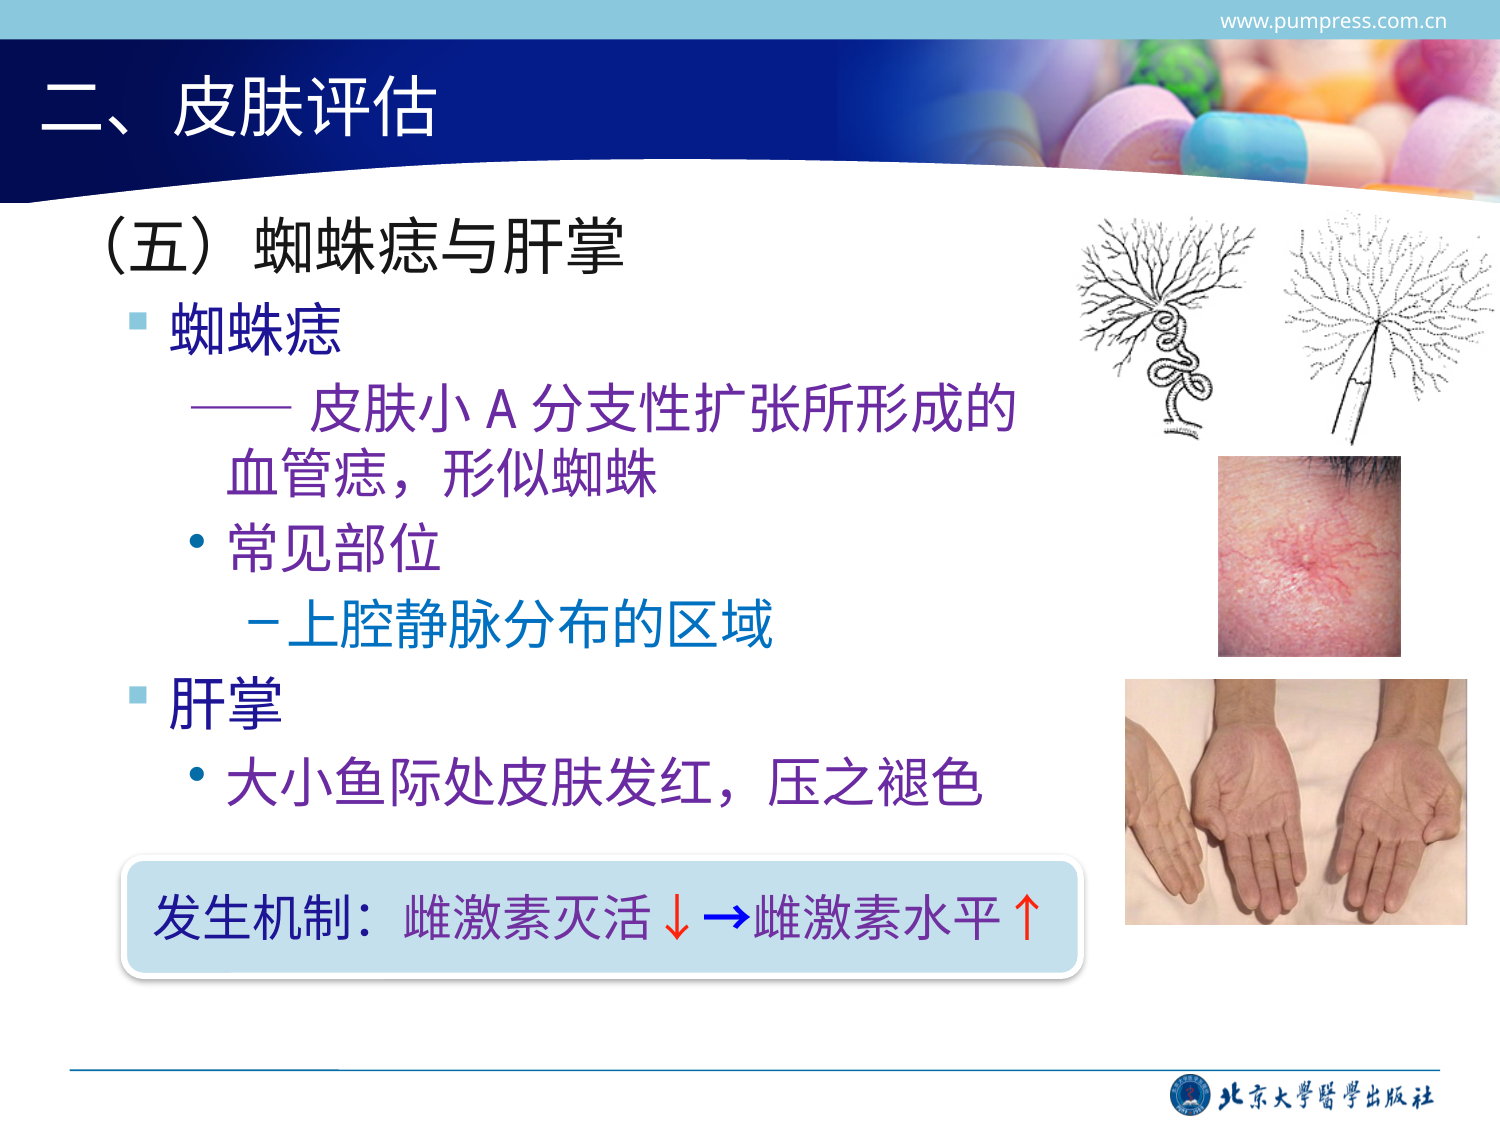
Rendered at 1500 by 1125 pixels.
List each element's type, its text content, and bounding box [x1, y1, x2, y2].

picture [1124, 679, 1468, 925]
picture [1170, 1074, 1436, 1118]
picture [0, 40, 1500, 203]
slide_number www.pumpress.com.cn [1024, 0, 1463, 38]
title 二、皮肤评估 [23, 58, 1349, 152]
picture [1068, 210, 1500, 450]
picture [1218, 456, 1401, 657]
text_box 发生机制：雌激素灭活↓→雌激素水平↑ [120, 854, 1084, 980]
list （五）蜘蛛痣与肝掌 蜘蛛痣 ——皮肤小A分支性扩张所形成的血管痣，形似蜘蛛 常见部位 上腔静脉分布的区域 肝掌 大小鱼际处皮肤发红，压之褪色 [49, 198, 1081, 1026]
